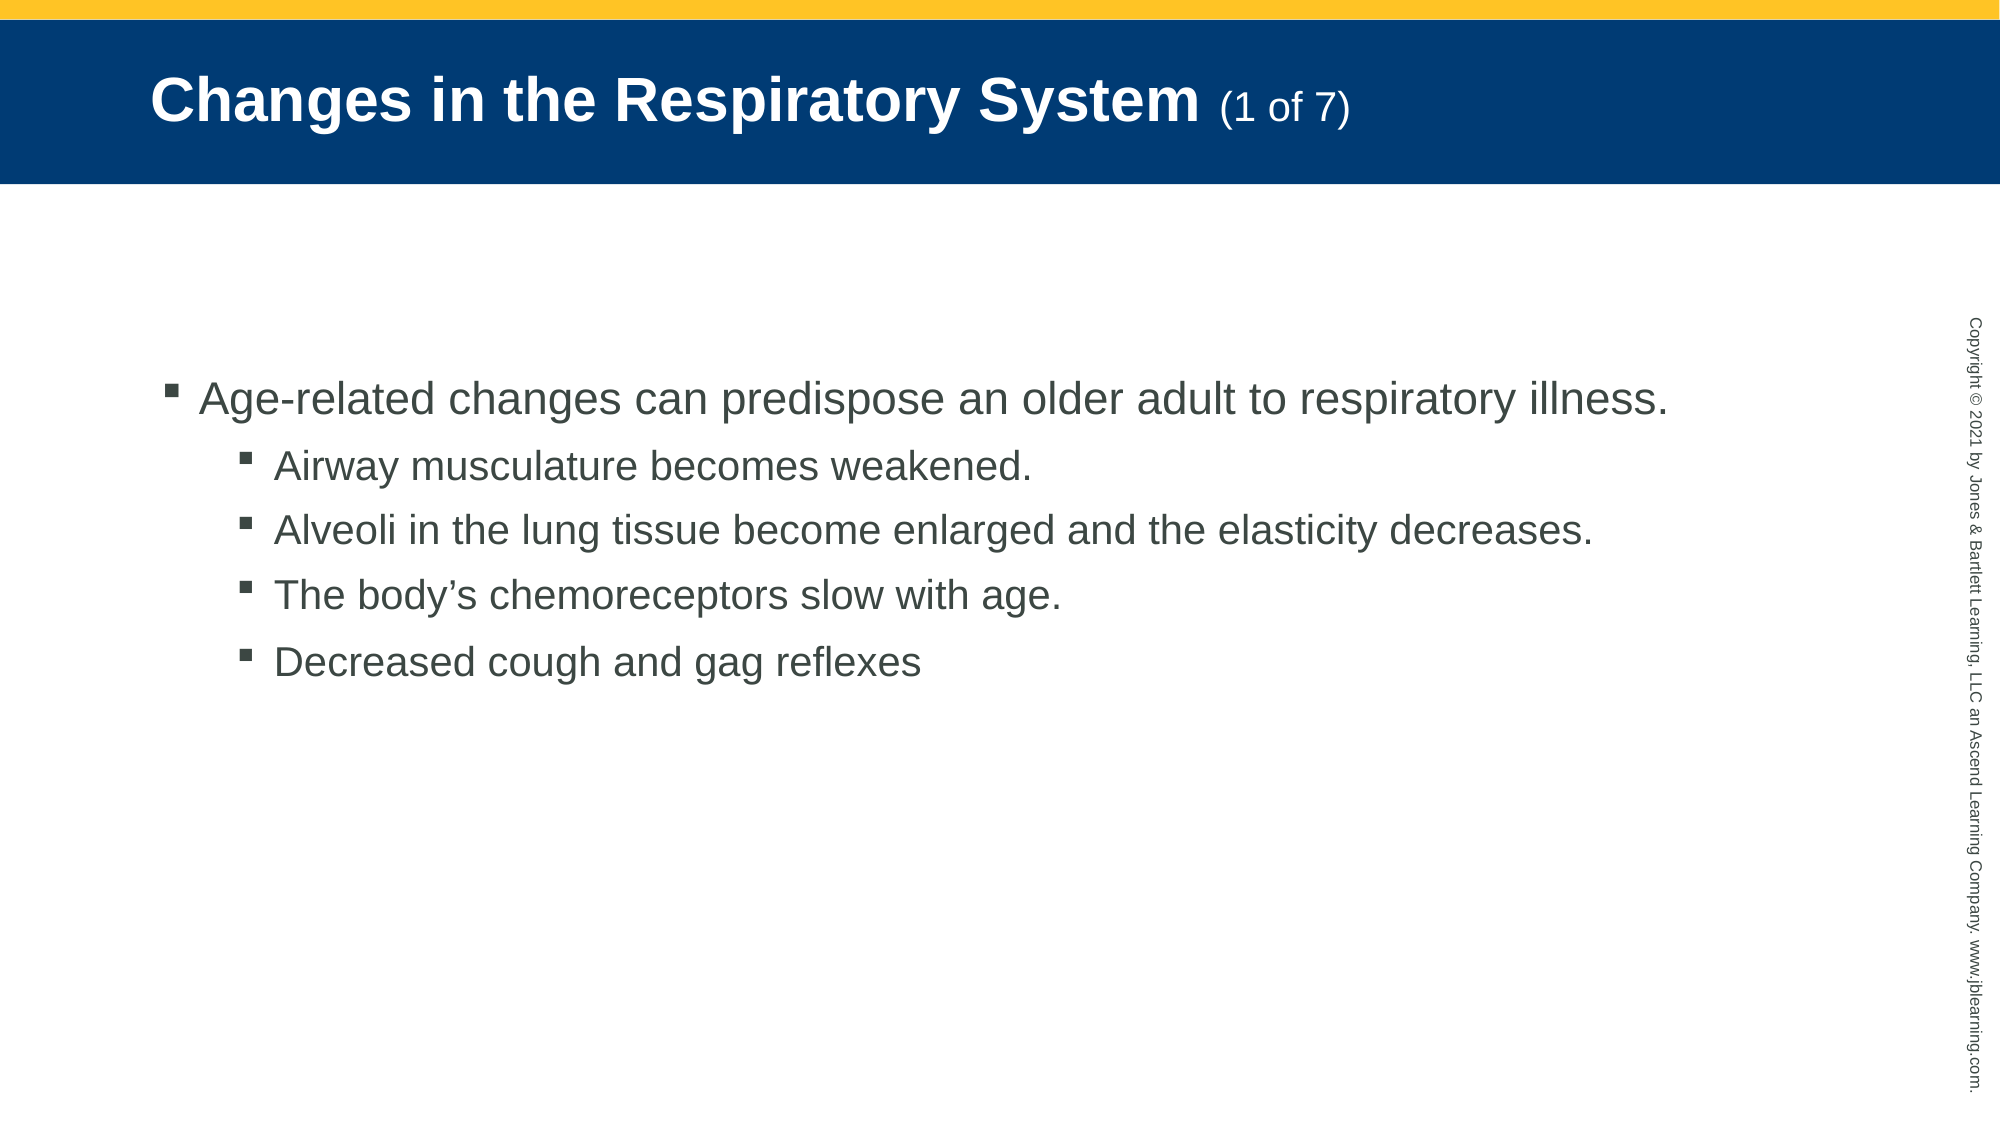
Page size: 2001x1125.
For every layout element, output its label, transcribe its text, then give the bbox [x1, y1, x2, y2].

title Changes in the Respiratory System (1 of 7) [0, 19, 2000, 185]
list Age-related changes can predispose an older adult to respiratory illness. Airway musculature becomes weakened. Alveoli in the lung tissue become enlarged and the elasticity decreases. The body’s chemoreceptors slow with age. Decreased cough and gag reflexes [146, 361, 1859, 1016]
